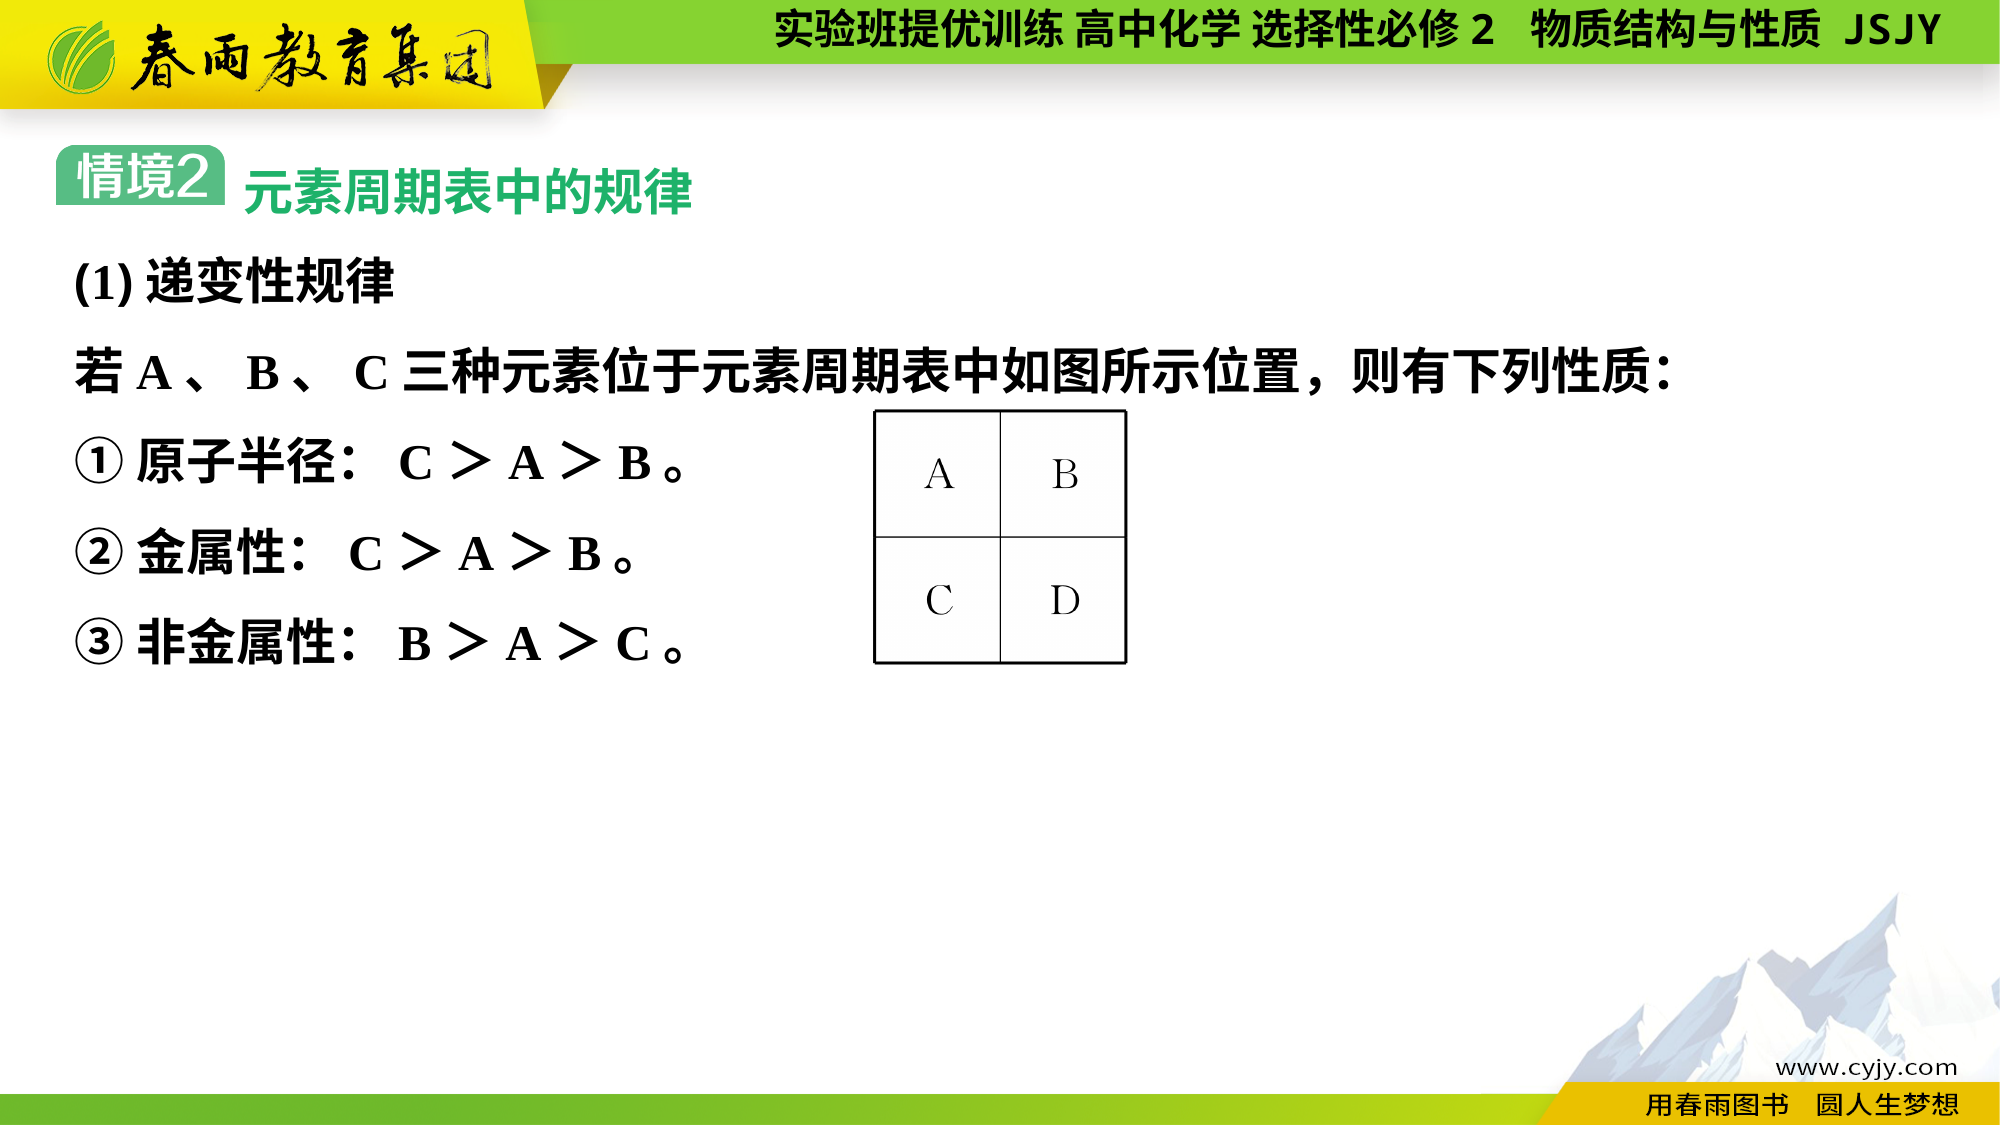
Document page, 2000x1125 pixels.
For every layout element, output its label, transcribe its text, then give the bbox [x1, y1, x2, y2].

list 元素周期表中的规律 (1)递变性规律 若A、B、C三种元素位于元素周期表中如图所示位置，则有下列性质： ①原子半径：C＞A＞B。 ②金属性：C＞A＞B。 ③非金属性：B＞A＞C。 [59, 122, 1944, 683]
picture [0, 0, 2000, 1125]
